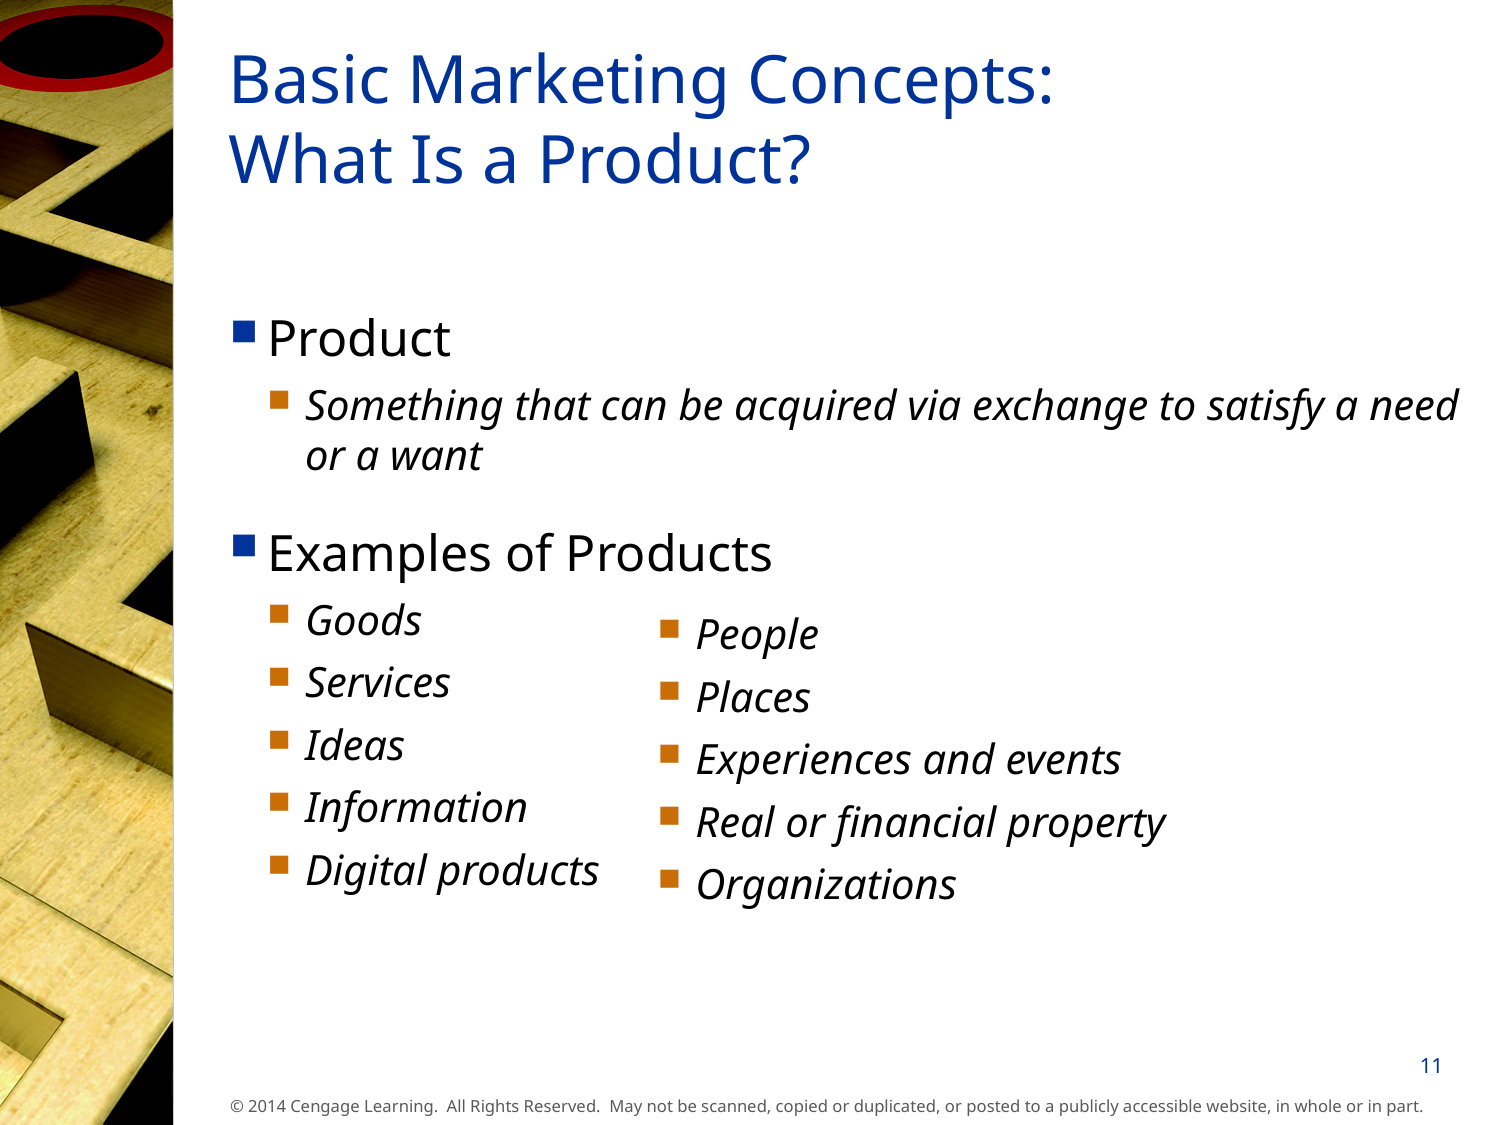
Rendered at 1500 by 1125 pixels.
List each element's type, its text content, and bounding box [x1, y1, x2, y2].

slide_number 11 [1386, 1037, 1478, 1097]
list Product Something that can be acquired via exchange to satisfy a need or a want Examples of Products Goods Services Ideas Information Digital products [215, 212, 1478, 981]
title Basic Marketing Concepts: What Is a Product? [213, 29, 1454, 213]
text_box People Places Experiences and events Real or financial property Organizations [605, 600, 1227, 951]
picture [0, 0, 174, 1125]
